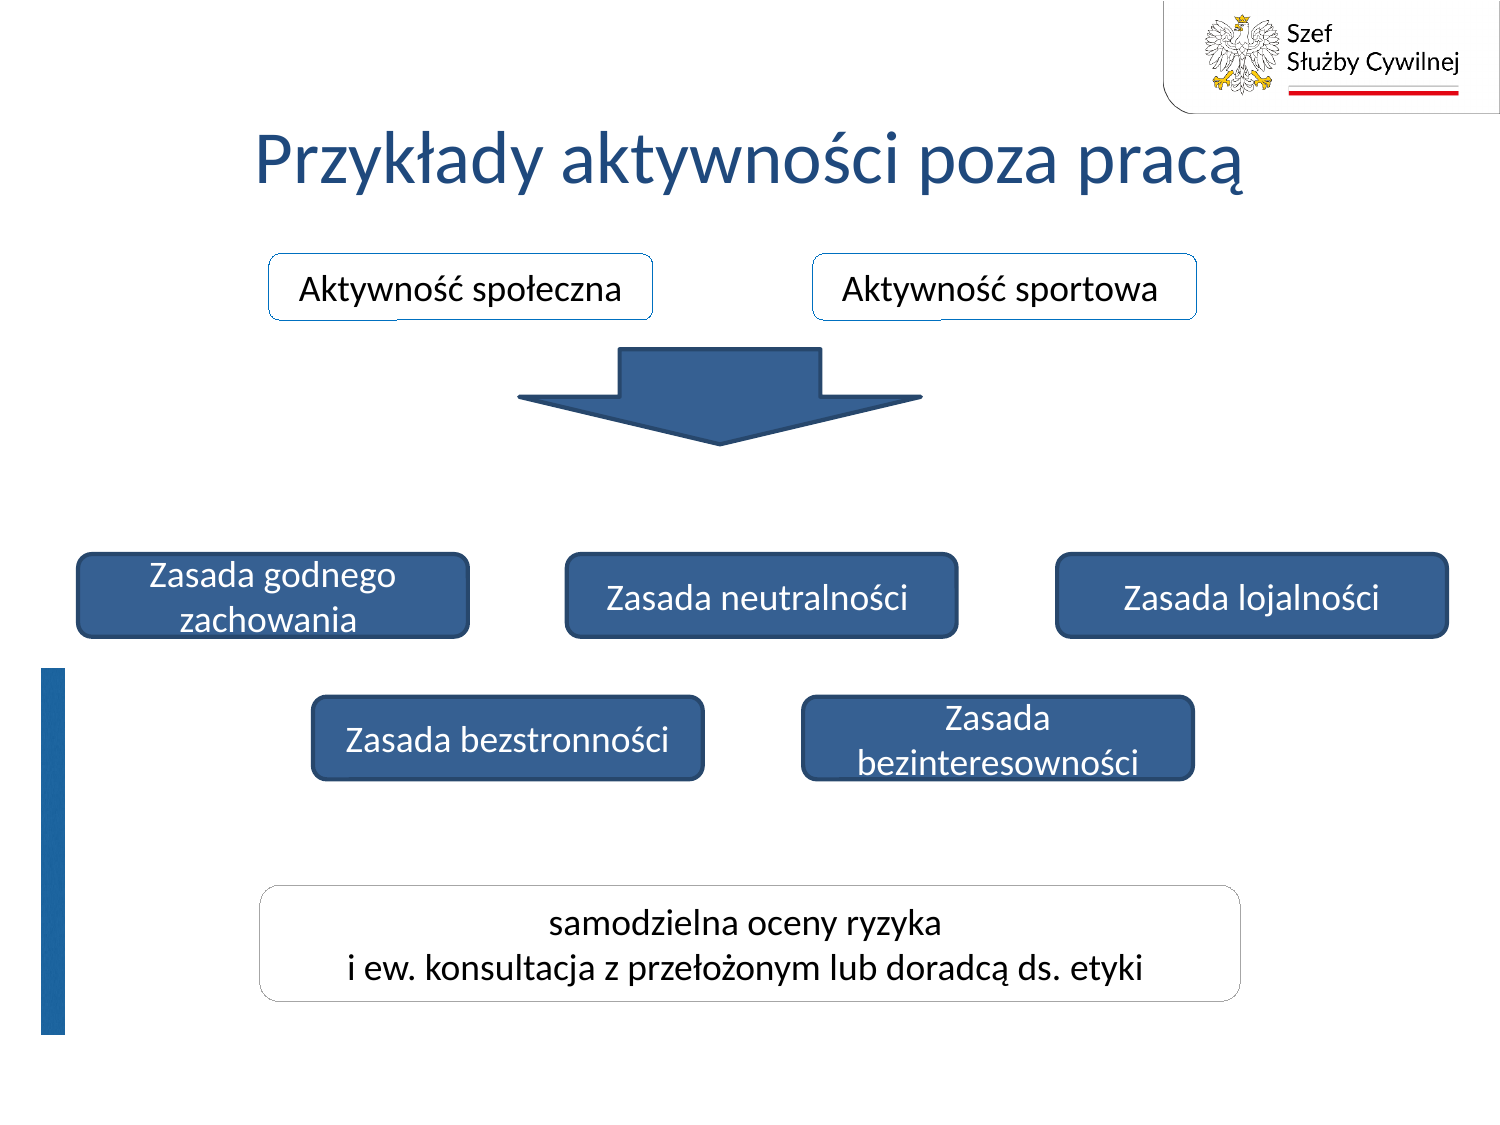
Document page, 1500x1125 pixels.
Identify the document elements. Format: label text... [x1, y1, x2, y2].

text_box Zasada godnego zachowania [75, 551, 470, 639]
picture [1163, 0, 1500, 114]
text_box [517, 347, 923, 447]
text_box Zasada bezstronności [310, 694, 705, 782]
text_box Zasada bezinteresowności [801, 694, 1196, 782]
text_box Zasada lojalności [1055, 551, 1450, 639]
text_box Zasada neutralności [564, 551, 959, 639]
text_box samodzielna oceny ryzyka i ew. konsultacja z przełożonym lub doradcą ds. etyki [259, 885, 1241, 1002]
picture [41, 668, 65, 1035]
text_box Aktywność społeczna [268, 253, 653, 321]
text_box Aktywność sportowa [812, 253, 1197, 321]
title Przykłady aktywności poza pracą [100, 100, 1400, 226]
